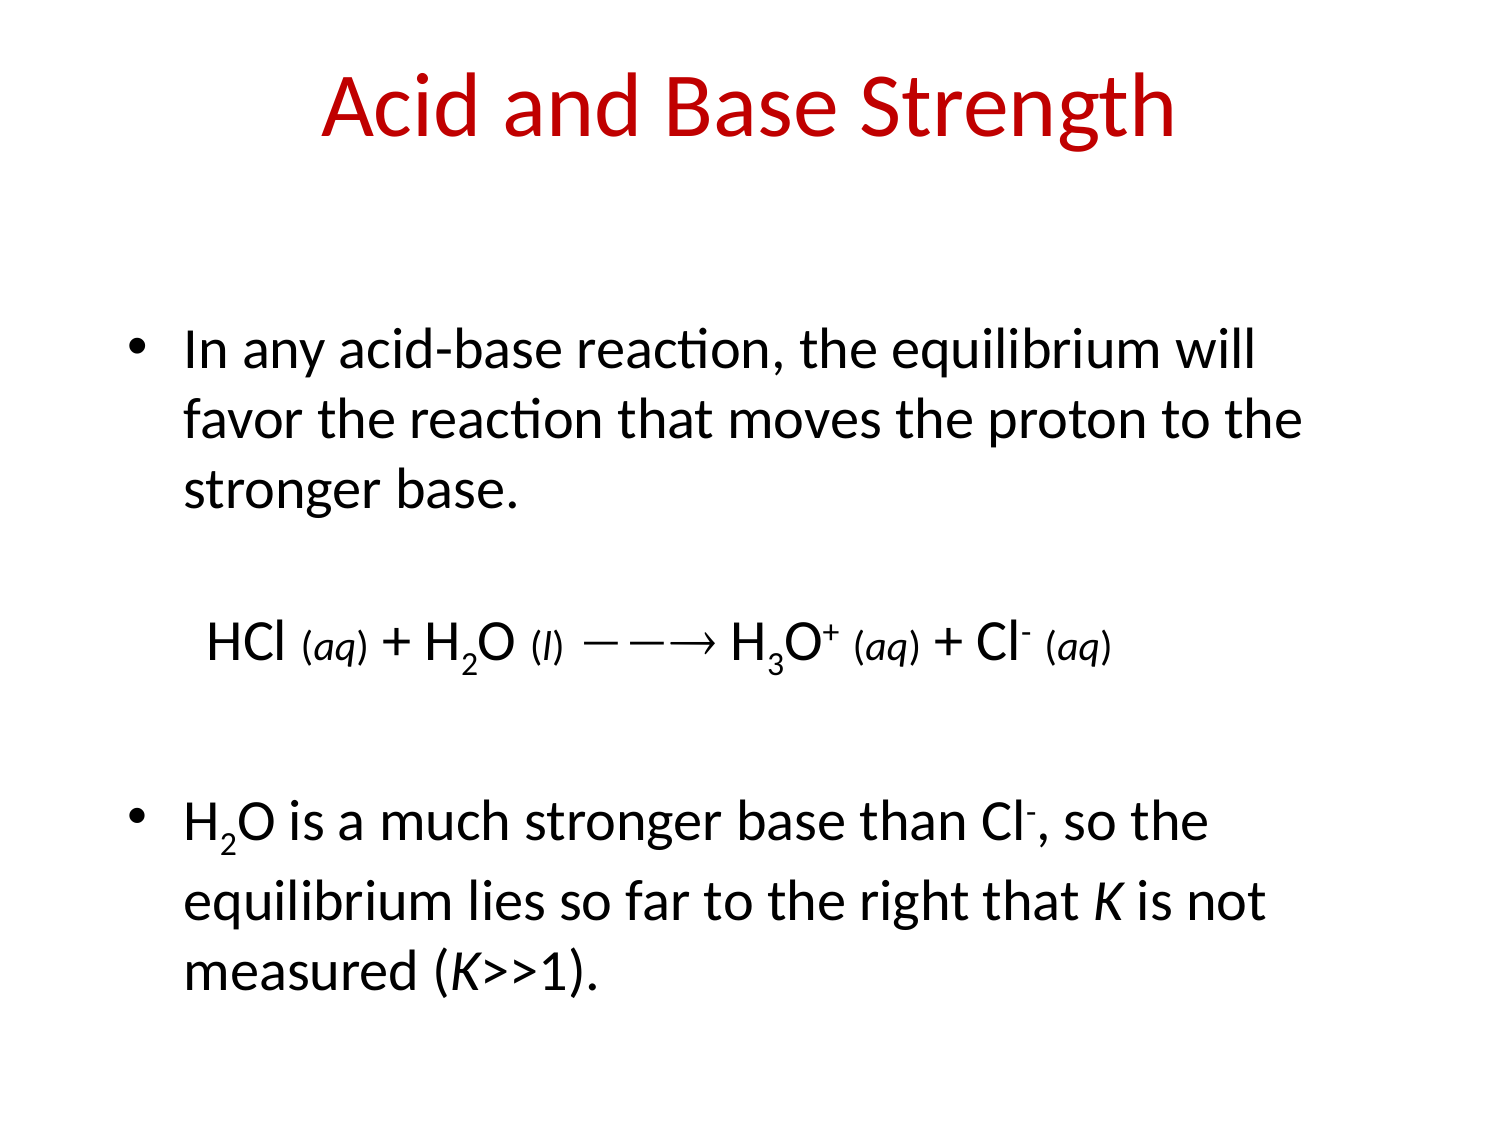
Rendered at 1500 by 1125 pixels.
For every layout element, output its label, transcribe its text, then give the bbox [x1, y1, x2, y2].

text_box In any acid-base reaction, the equilibrium will favor the reaction that moves the proton to the stronger base. [112, 302, 1388, 978]
text_box Acid and Base Strength [0, 37, 1500, 225]
text_box HCl (aq) + H2O (l)  H3O+ (aq) + Cl- (aq) [192, 594, 1128, 690]
text_box H2O is a much stronger base than Cl-, so the equilibrium lies so far to the right that K is not measured (K>>1). [112, 774, 1344, 1010]
